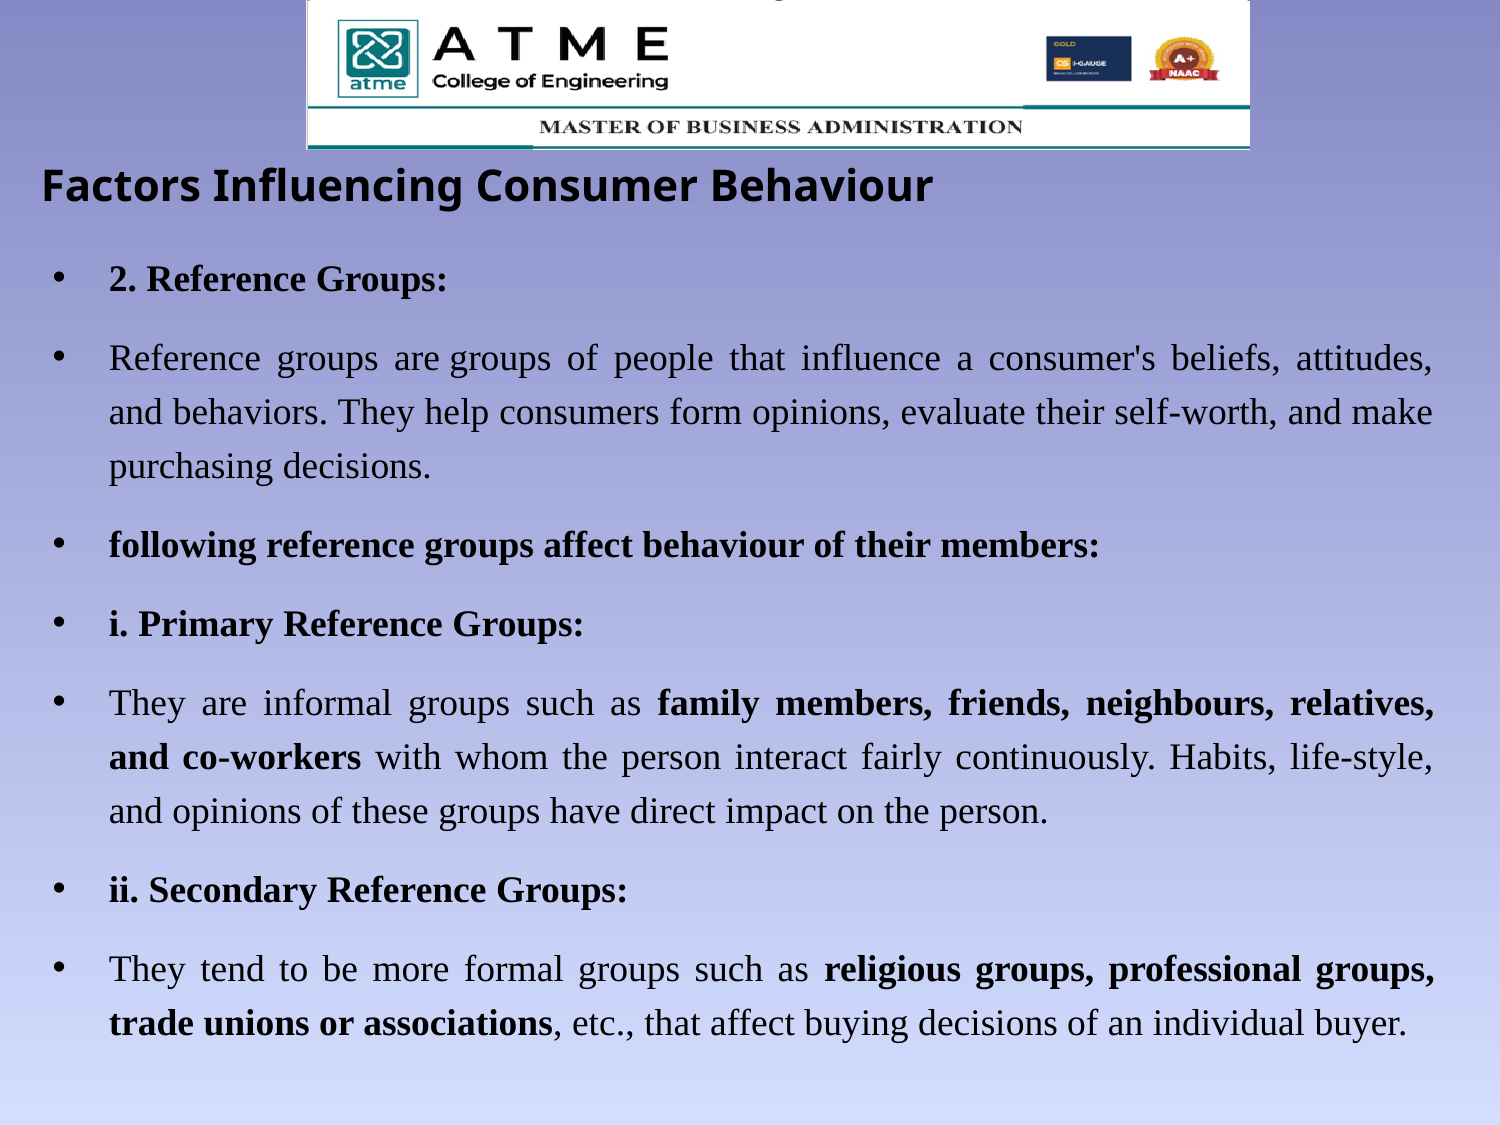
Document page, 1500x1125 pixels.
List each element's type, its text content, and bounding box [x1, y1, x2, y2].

picture [306, 0, 1250, 150]
list 2. Reference Groups: Reference groups are groups of people that influence a consumer's beliefs, attitudes, and behaviors. They help consumers form opinions, evaluate their self-worth, and make purchasing decisions. following reference groups affect behaviour of their members: i. Primary Reference Groups: They are informal groups such as family members, friends, neighbours, relatives, and co-workers with whom the person interact fairly continuously. Habits, life-style, and opinions of these groups have direct impact on the person. ii. Secondary Reference Groups: They tend to be more formal groups such as religious groups, professional groups, trade unions or associations, etc., that affect buying decisions of an individual buyer. [37, 237, 1450, 1088]
title Factors Influencing Consumer Behaviour [0, 149, 1163, 218]
